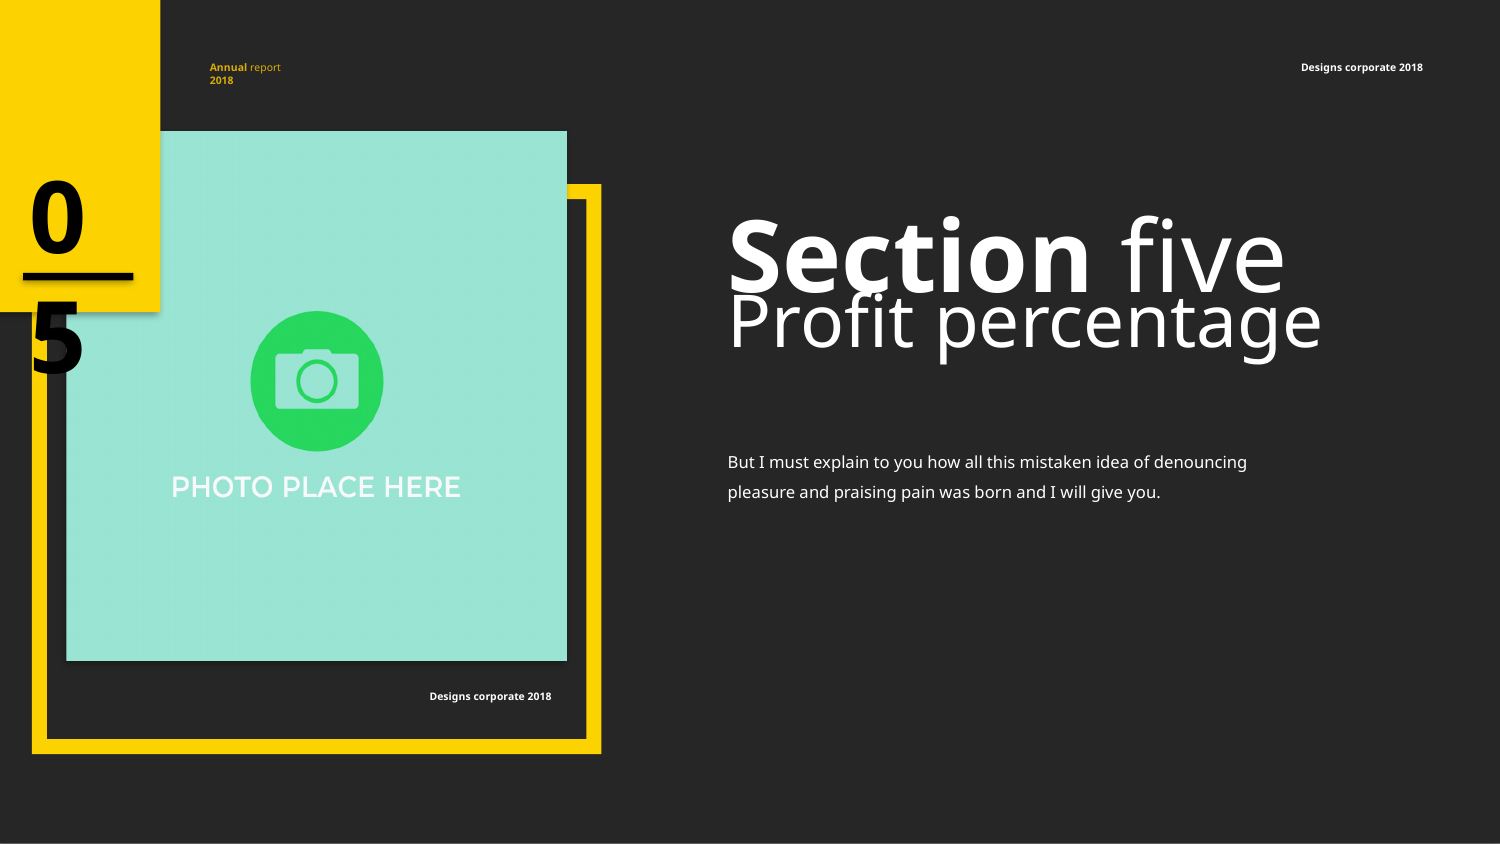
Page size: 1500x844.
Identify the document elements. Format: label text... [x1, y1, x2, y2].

text_box [0, 0, 1500, 844]
text_box Section five [712, 185, 1405, 266]
text_box [66, 131, 568, 662]
text_box Designs corporate 2018 [361, 682, 567, 710]
text_box Annual report 2018 [195, 53, 418, 94]
text_box [0, 0, 161, 313]
text_box Designs corporate 2018 [1232, 54, 1439, 82]
text_box [47, 200, 586, 739]
text_box 05 [14, 146, 134, 401]
text_box [22, 272, 134, 281]
text_box But I must explain to you how all this mistaken idea of denouncing pleasure and praising pain was born and I will give you. [712, 434, 1313, 509]
text_box Profit percentage [712, 266, 1405, 370]
text_box [31, 184, 602, 755]
